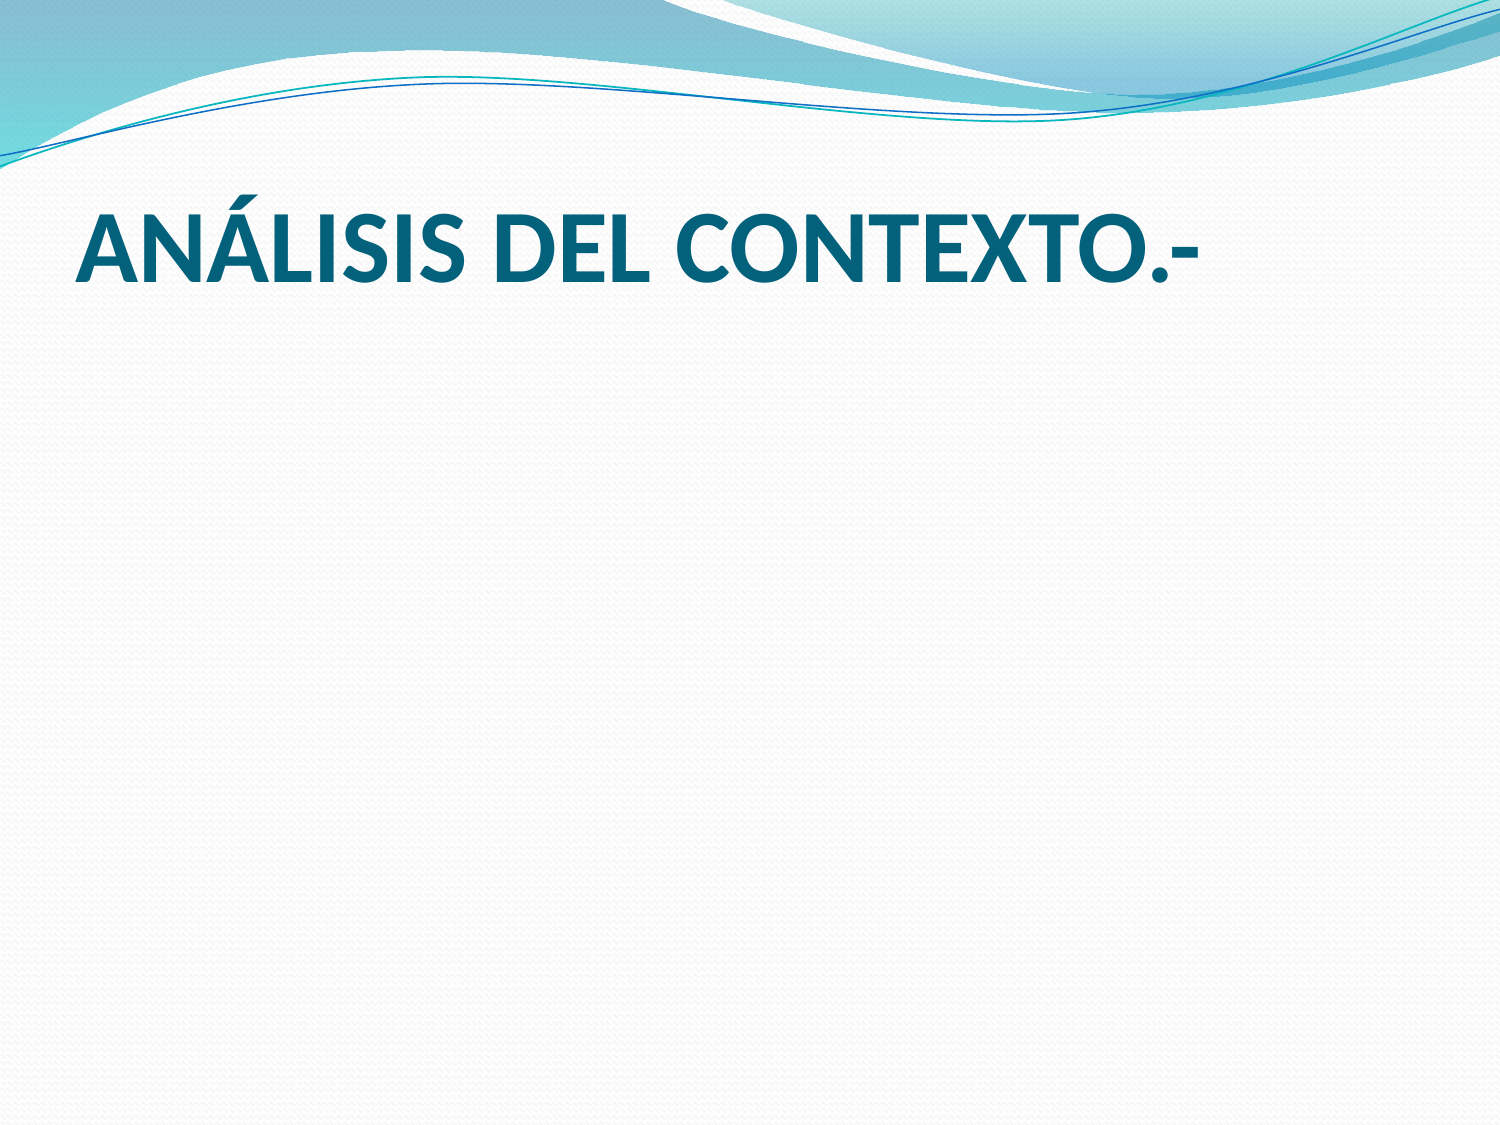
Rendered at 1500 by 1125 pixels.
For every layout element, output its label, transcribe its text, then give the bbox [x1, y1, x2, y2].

title ANÁLISIS DEL CONTEXTO.- [75, 115, 1438, 303]
